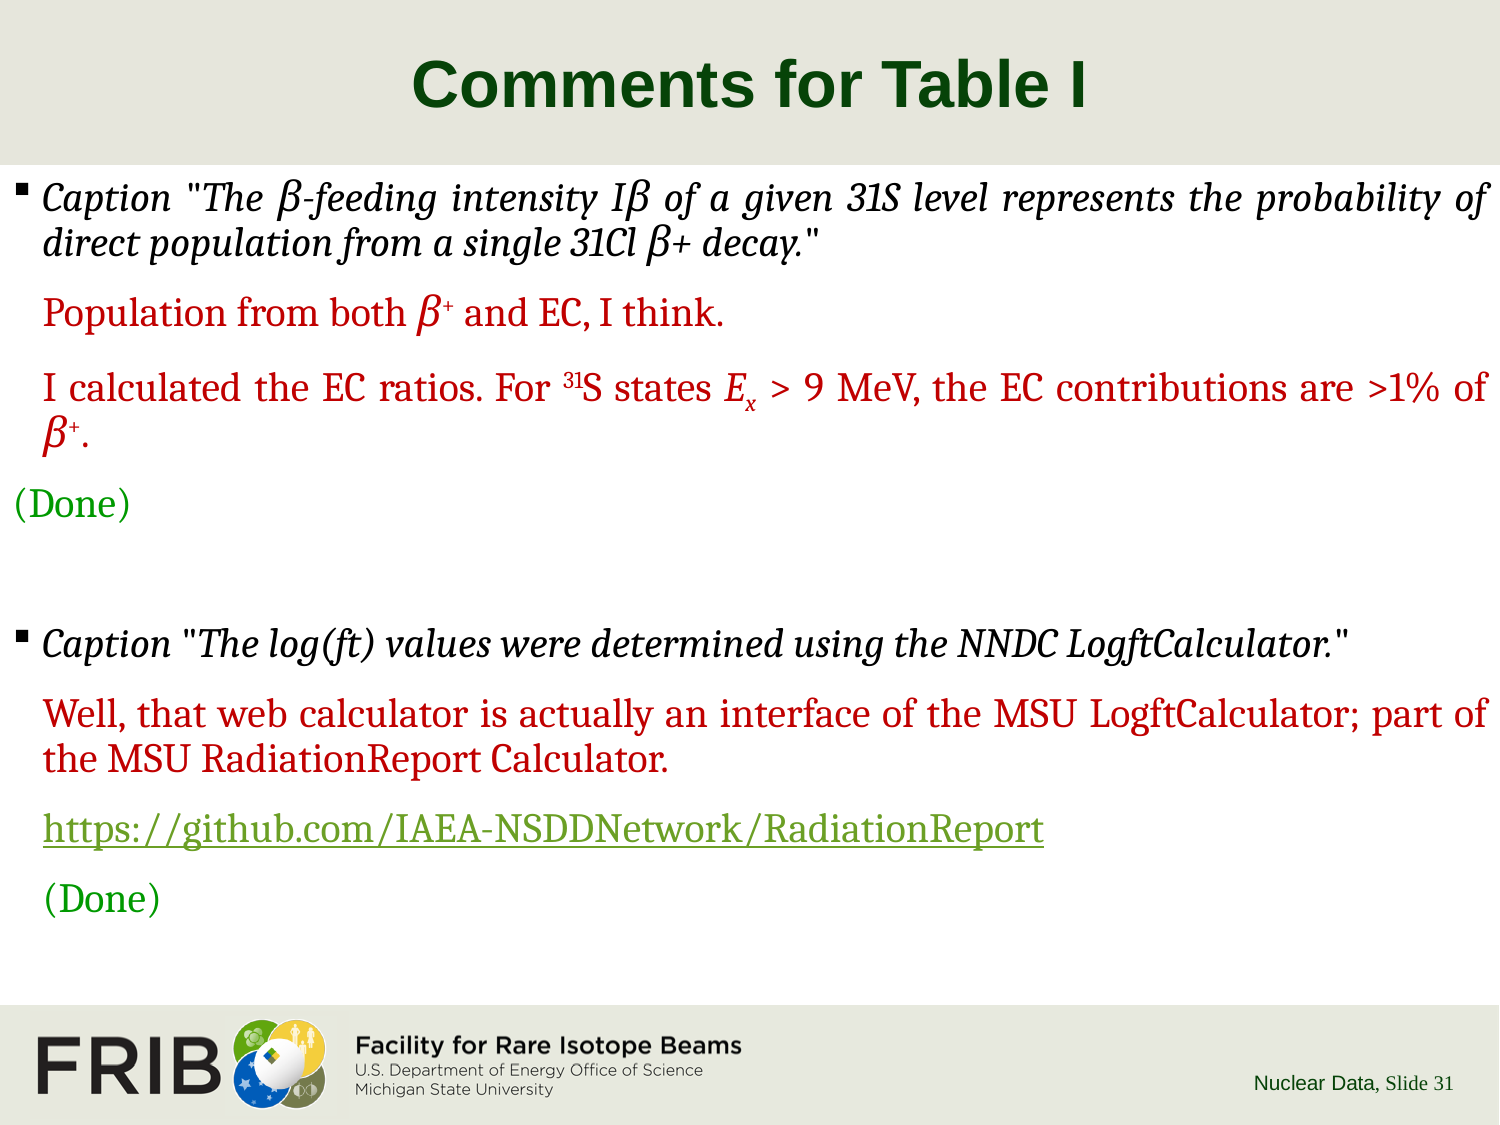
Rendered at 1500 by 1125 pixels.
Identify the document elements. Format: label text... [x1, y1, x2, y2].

footer Nuclear Data [679, 1042, 1374, 1103]
slide_number , Slide 31 [1374, 1042, 1500, 1103]
picture [0, 1005, 1499, 1125]
picture [0, 0, 1500, 165]
list Caption "The β-feeding intensity Iβ of a given 31S level represents the probability of direct population from a single 31Cl β+ decay." Population from both β+ and EC, I think. I calculated the EC ratios. For 31S states Ex > 9 MeV, the EC contributions are >1% of β+. (Done) Caption "The log(ft) values were determined using the NNDC LogftCalculator." Well, that web calculator is actually an interface of the MSU LogftCalculator; part of the MSU RadiationReport Calculator. https://github.com/IAEA-NSDDNetwork/RadiationReport (Done) [12, 174, 1488, 1000]
title Comments for Table I [11, 46, 1489, 128]
